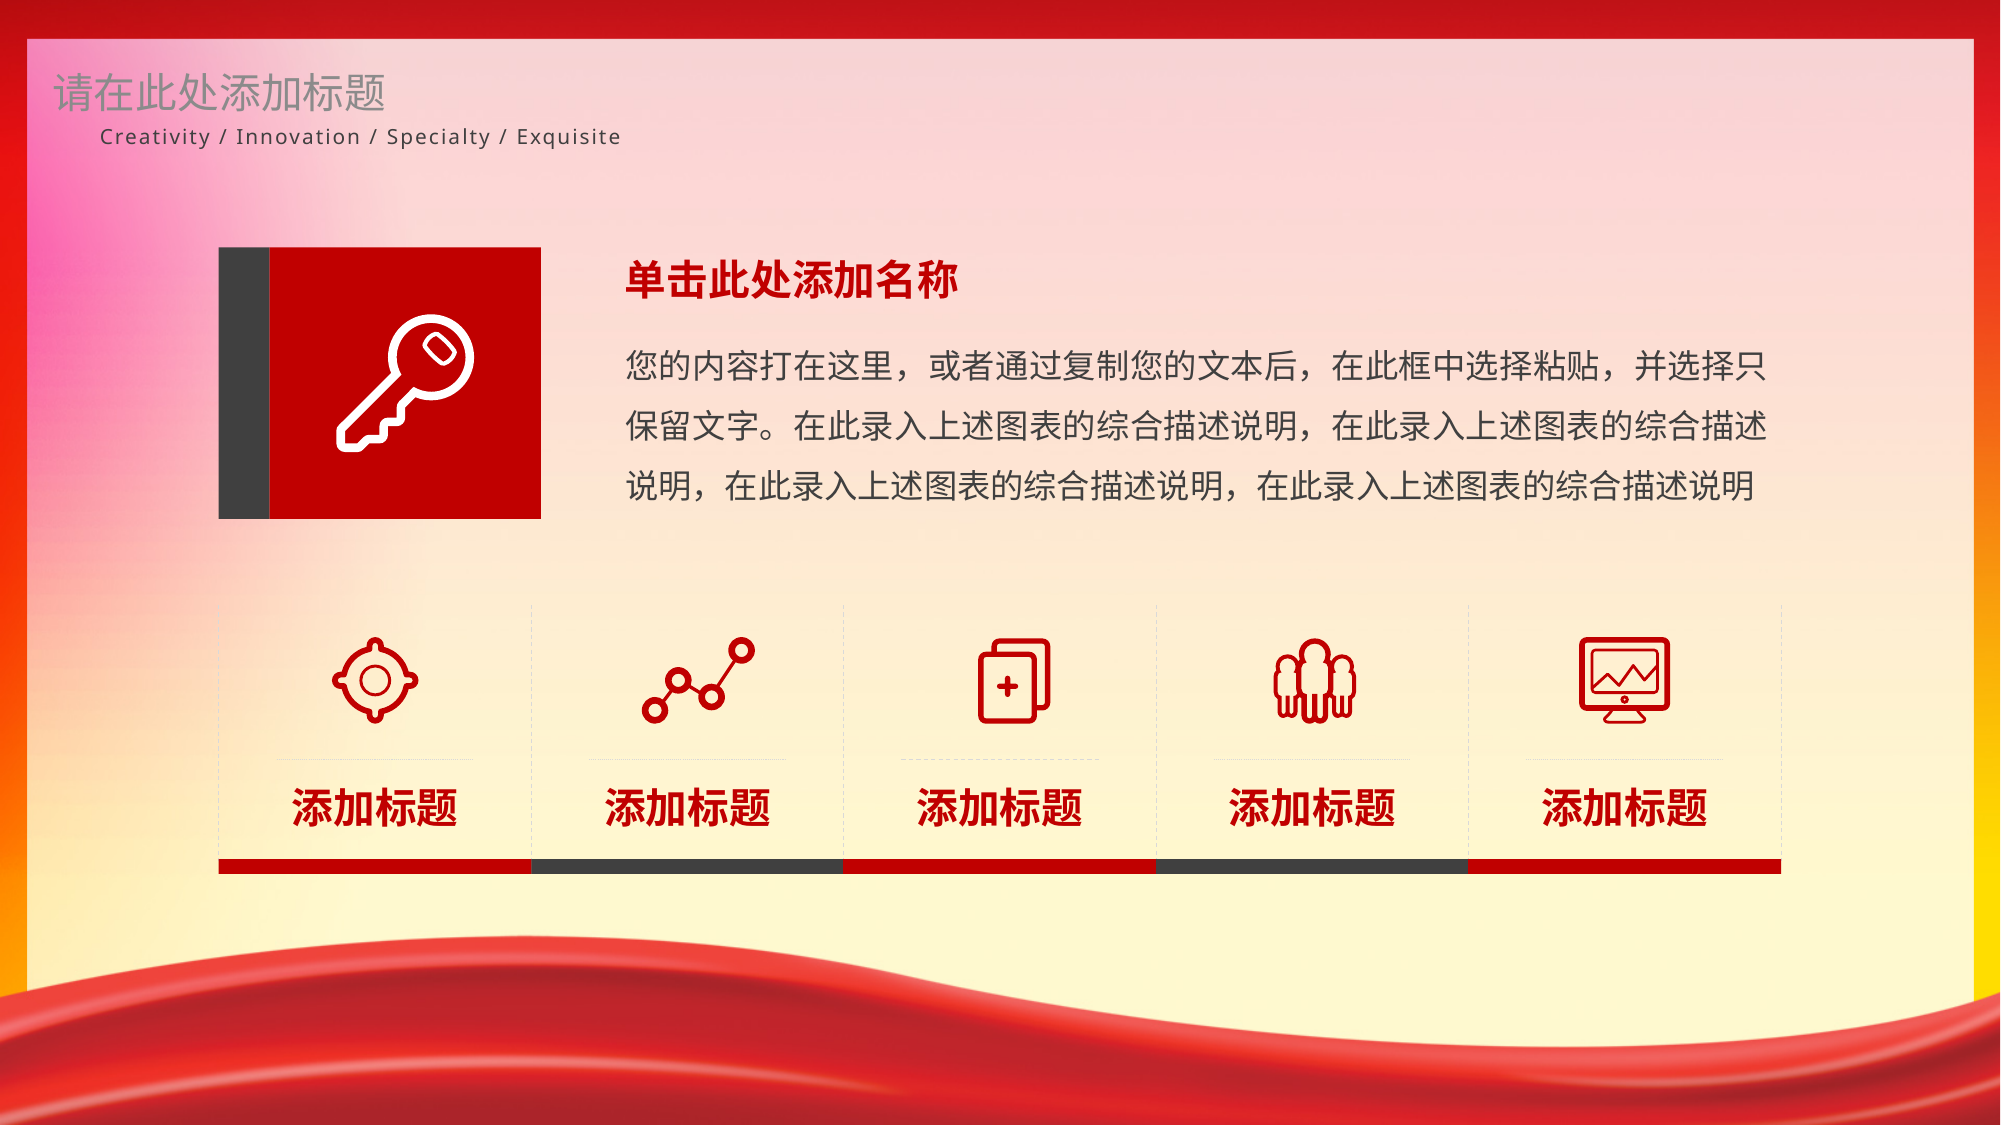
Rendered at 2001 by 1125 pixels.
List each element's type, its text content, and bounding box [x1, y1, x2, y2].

text_box Creativity / Innovation / Specialty / Exquisite [85, 116, 851, 156]
text_box 添加标题 [589, 774, 786, 840]
text_box 单击此处添加名称 [610, 246, 974, 312]
text_box [1273, 638, 1357, 724]
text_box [978, 638, 1051, 724]
text_box 添加标题 [1526, 774, 1723, 840]
text_box 添加标题 [1213, 774, 1411, 840]
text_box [218, 859, 1782, 874]
list 请在此处添加标题 [37, 58, 638, 156]
text_box 添加标题 [276, 774, 474, 840]
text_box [218, 247, 541, 519]
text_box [1579, 637, 1671, 724]
text_box 您的内容打在这里，或者通过复制您的文本后，在此框中选择粘贴，并选择只保留文字。在此录入上述图表的综合描述说明，在此录入上述图表的综合描述说明，在此录入上述图表的综合描述说明，在此录入上述图表的综合描述说明 [610, 317, 1785, 513]
text_box [641, 637, 755, 724]
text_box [331, 637, 419, 724]
picture [0, 0, 2001, 1125]
text_box 添加标题 [901, 774, 1099, 840]
